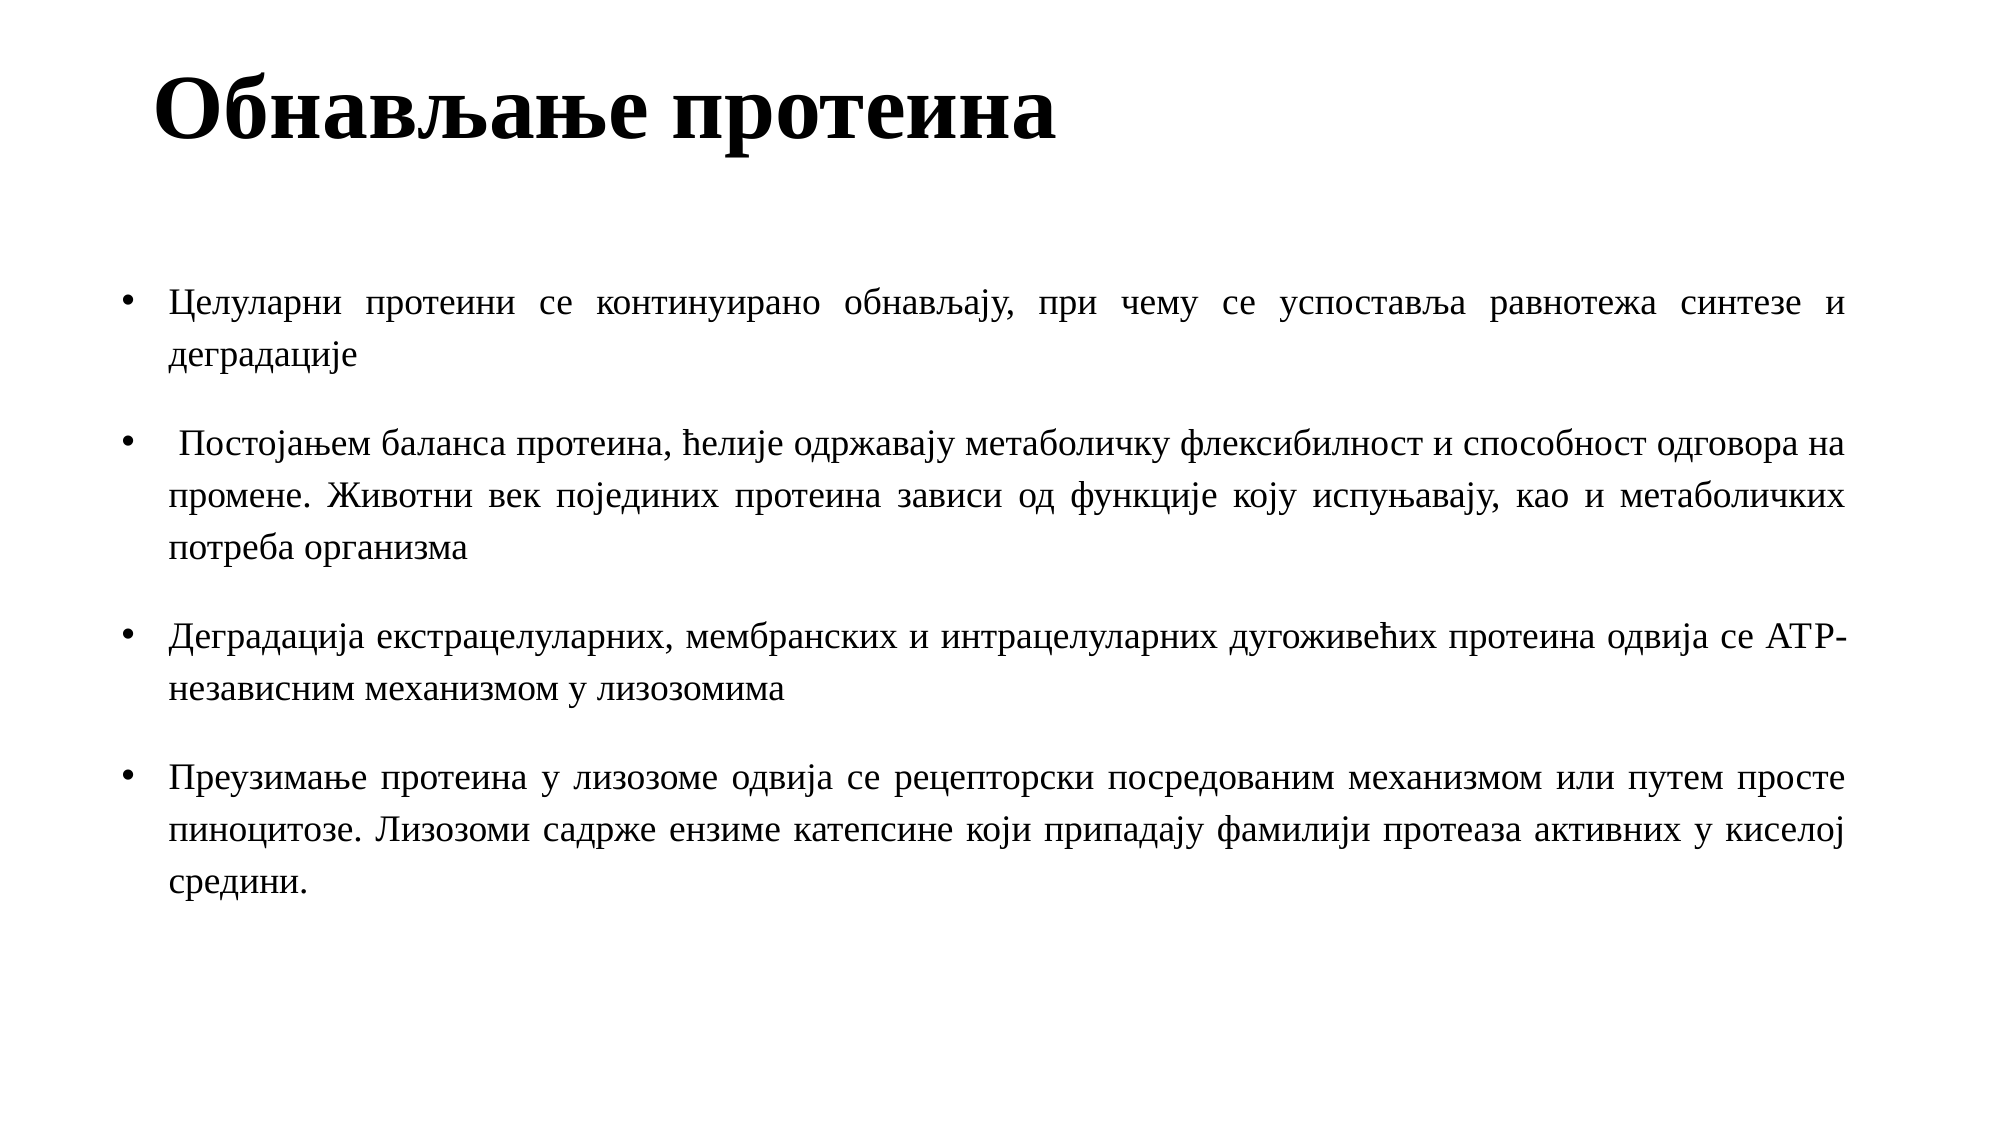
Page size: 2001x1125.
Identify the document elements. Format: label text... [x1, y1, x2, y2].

list Целуларни протеини се континуирано обнављају, при чему се успоставља равнотежа синтезе и деградације Постојањем баланса протеина, ћелије одржавају метаболичку флексибилност и способност одговора на промене. Животни век појединих протеина зависи од функције коју испуњавају, као и метаболичких потреба организма Деградација екстрацелуларних, мембранских и интрацелуларних дугоживећих протеина одвија се АТP-независним механизмом у лизозомима Преузимање протеина у лизозоме одвија се рецепторски посредованим механизмом или путем просте пиноцитозе. Лизозоми садрже ензиме катепсине који припадају фамилији протеаза активних у киселој средини. [69, 263, 1863, 1014]
title Обнављање протеина [137, 59, 1863, 263]
